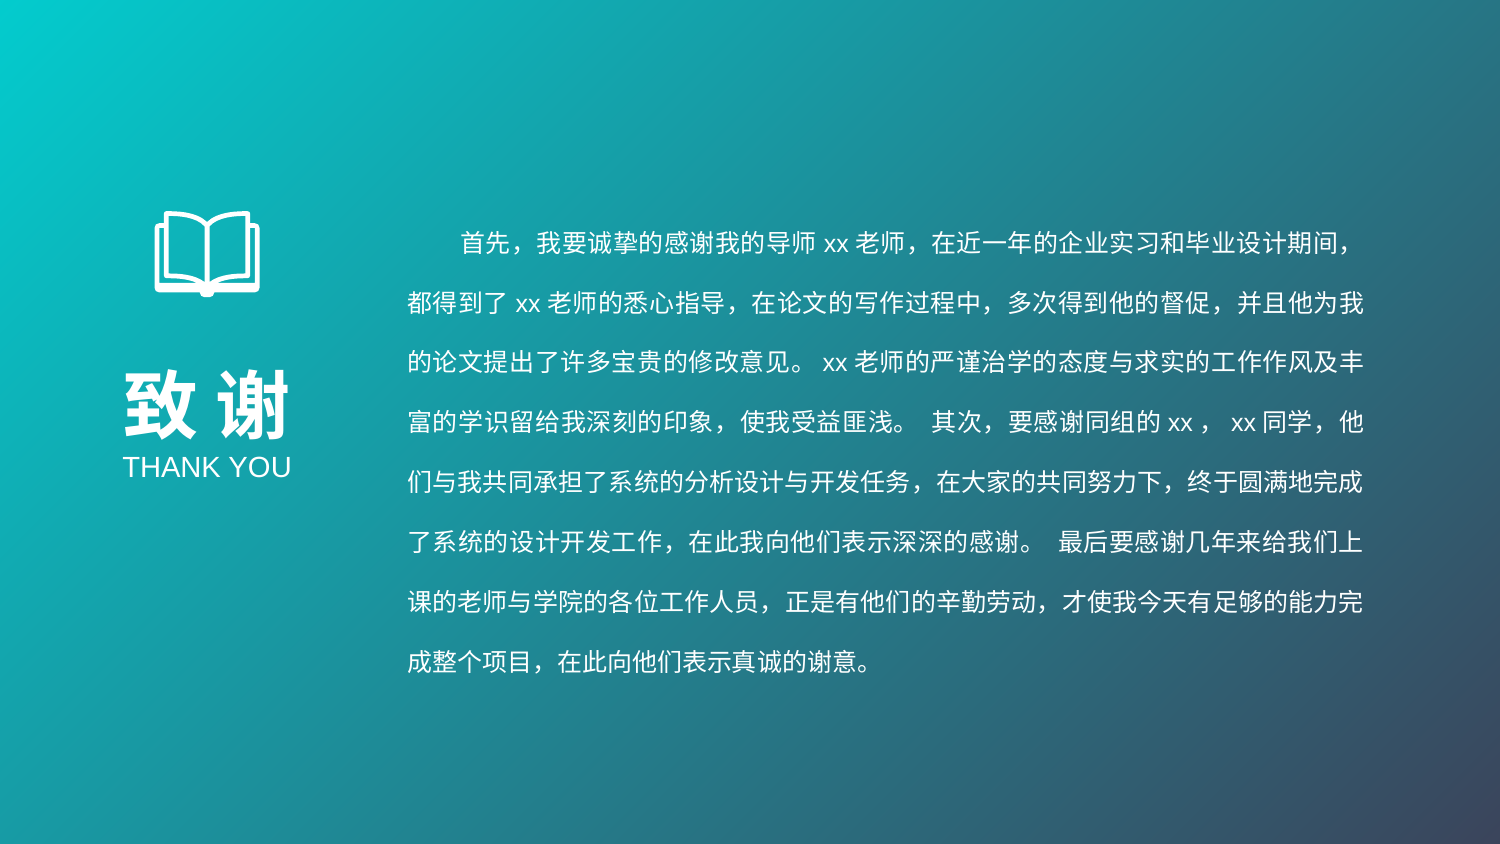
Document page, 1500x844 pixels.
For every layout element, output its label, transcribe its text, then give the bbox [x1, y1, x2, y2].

text_box 致 谢 THANK YOU [83, 350, 332, 491]
text_box 首先，我要诚挚的感谢我的导师xx老师，在近一年的企业实习和毕业设计期间，都得到了xx老师的悉心指导，在论文的写作过程中，多次得到他的督促，并且他为我的论文提出了许多宝贵的修改意见。xx老师的严谨治学的态度与求实的工作作风及丰富的学识留给我深刻的印象，使我受益匪浅。 其次，要感谢同组的xx，xx同学，他们与我共同承担了系统的分析设计与开发任务，在大家的共同努力下，终于圆满地完成了系统的设计开发工作，在此我向他们表示深深的感谢。 最后要感谢几年来给我们上课的老师与学院的各位工作人员，正是有他们的辛勤劳动，才使我今天有足够的能力完成整个项目，在此向他们表示真诚的谢意。 [407, 197, 1365, 677]
text_box [154, 211, 260, 298]
